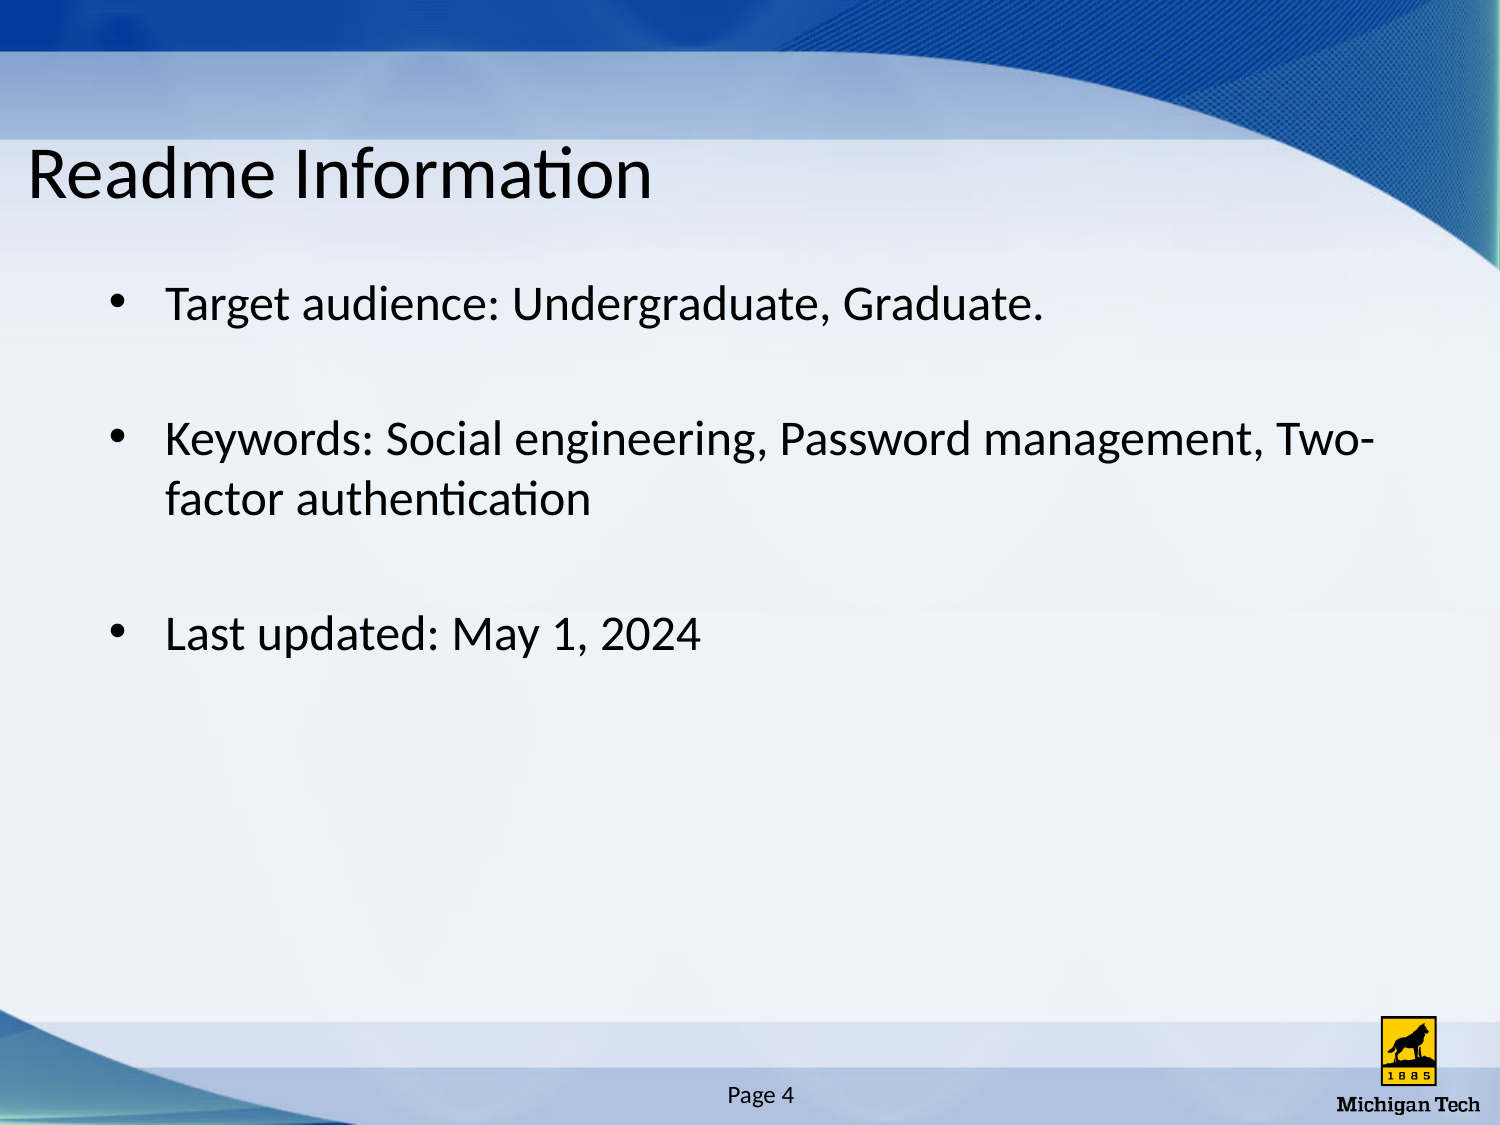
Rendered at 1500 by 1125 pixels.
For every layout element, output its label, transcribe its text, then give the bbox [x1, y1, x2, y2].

title Readme Information [12, 75, 1263, 263]
picture [0, 0, 1500, 1125]
list Target audience: Undergraduate, Graduate. Keywords: Social engineering, Password management, Two-factor authentication Last updated: May 1, 2024 [75, 262, 1425, 1063]
